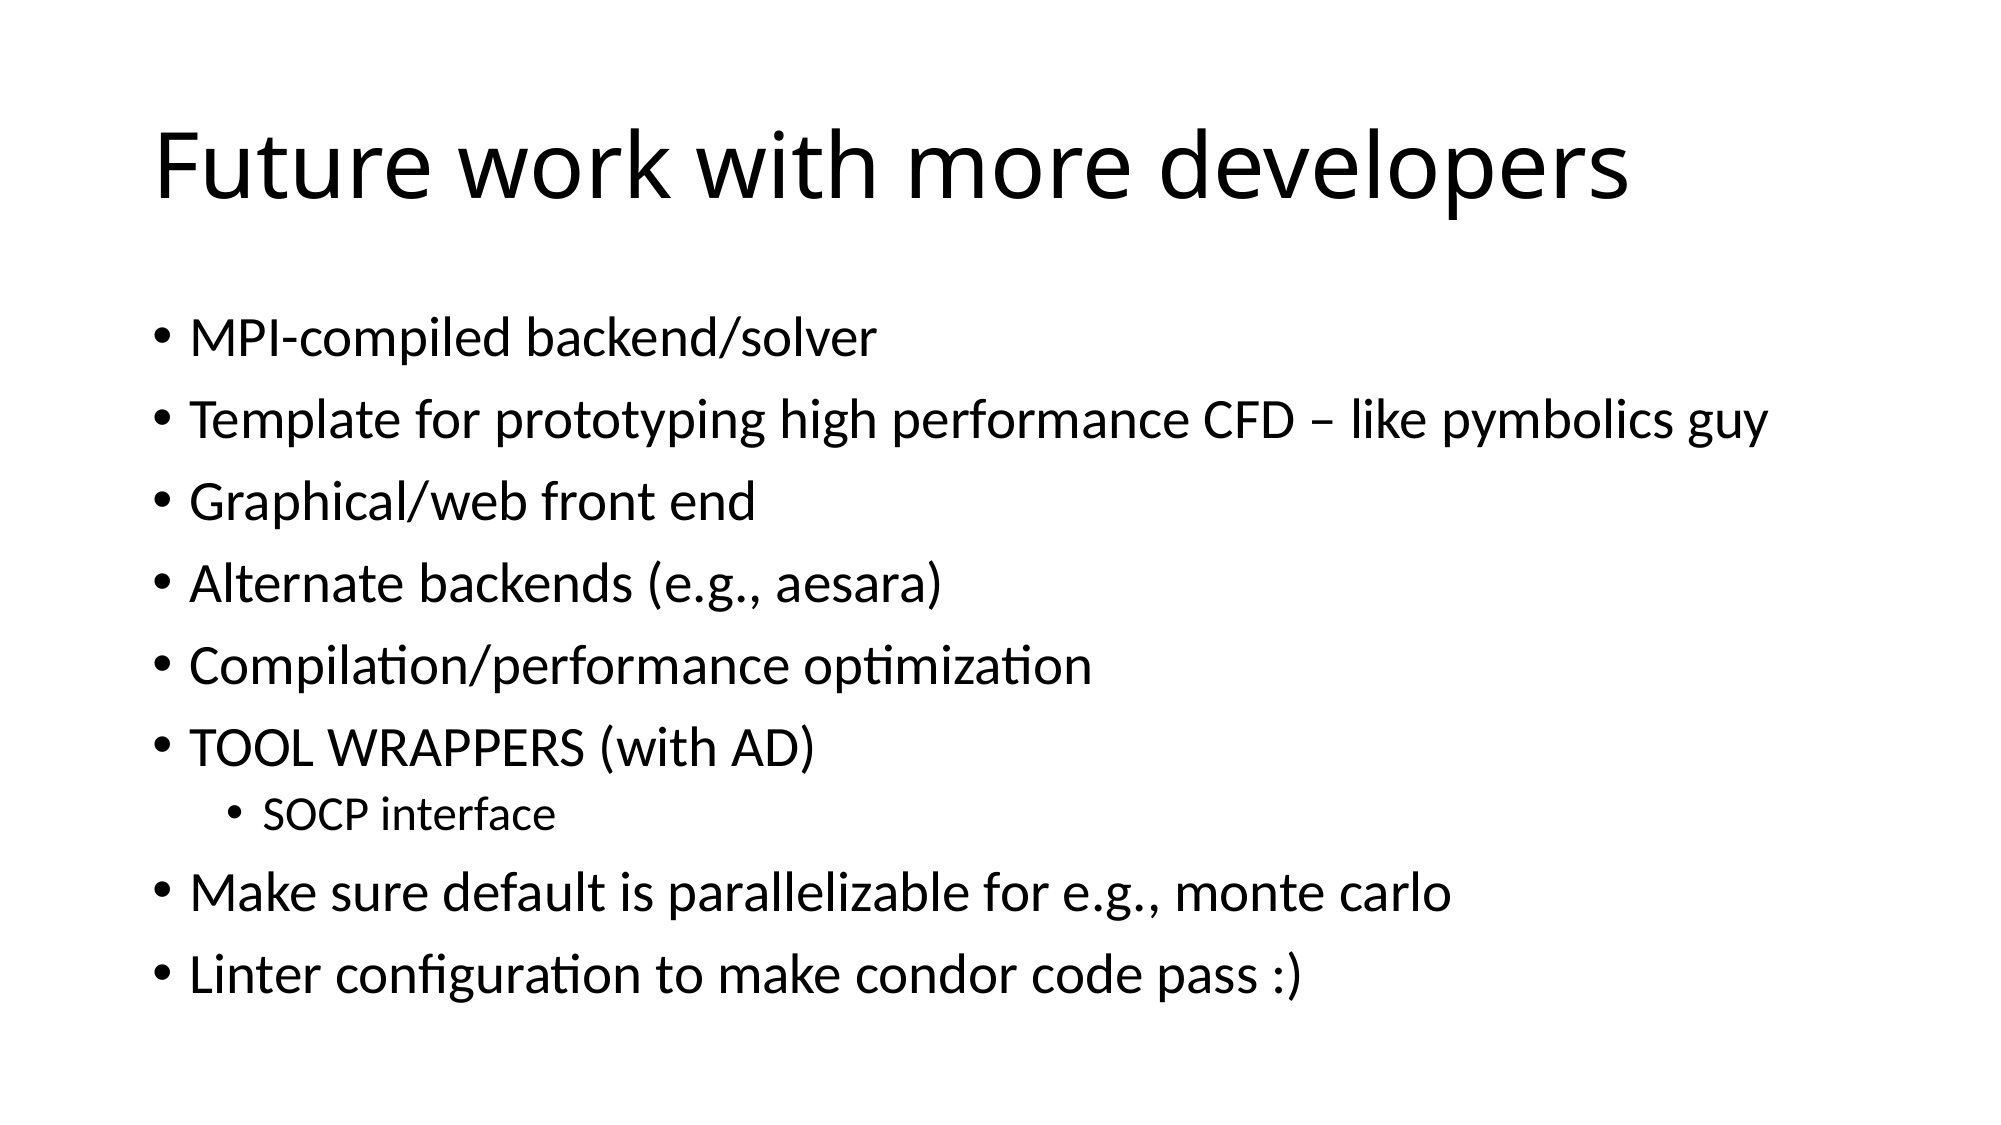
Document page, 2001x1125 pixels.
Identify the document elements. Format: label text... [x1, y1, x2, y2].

title Future work with more developers [137, 59, 1863, 278]
list MPI-compiled backend/solver Template for prototyping high performance CFD – like pymbolics guy Graphical/web front end Alternate backends (e.g., aesara) Compilation/performance optimization TOOL WRAPPERS (with AD) SOCP interface Make sure default is parallelizable for e.g., monte carlo Linter configuration to make condor code pass :) [137, 299, 1863, 1014]
